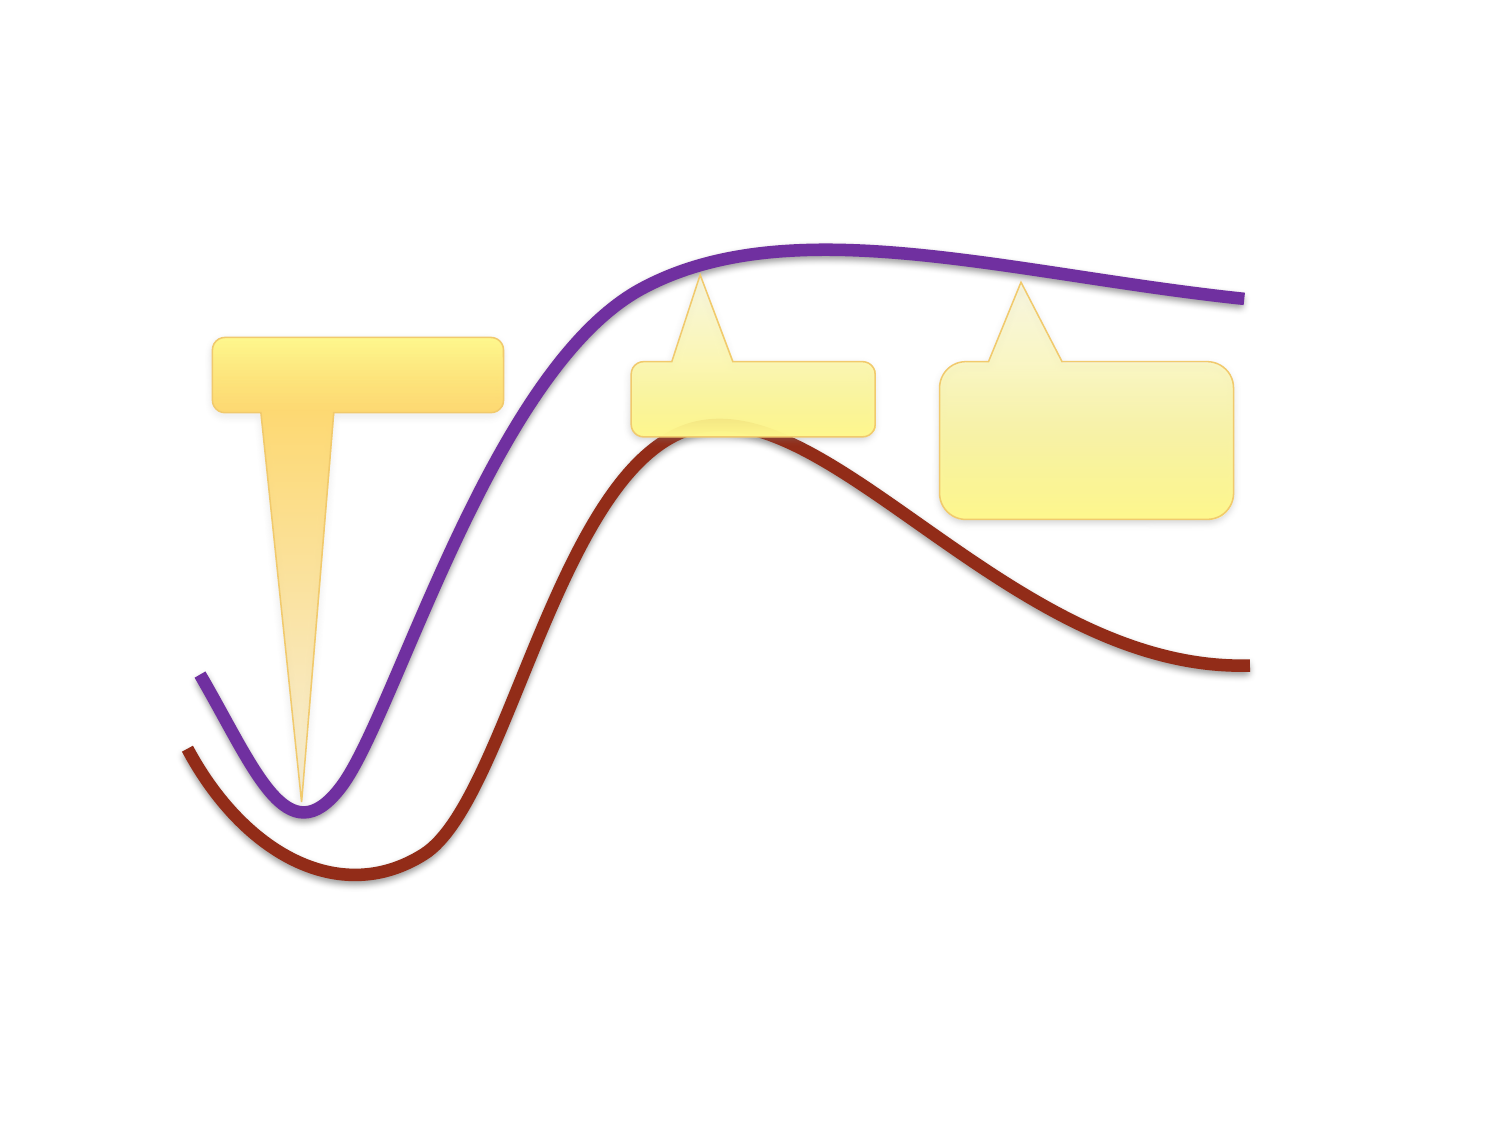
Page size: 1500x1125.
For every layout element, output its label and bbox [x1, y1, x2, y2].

text_box [212, 337, 504, 803]
text_box [631, 274, 876, 437]
text_box [200, 249, 1245, 813]
text_box [939, 282, 1234, 520]
text_box [187, 459, 1250, 875]
